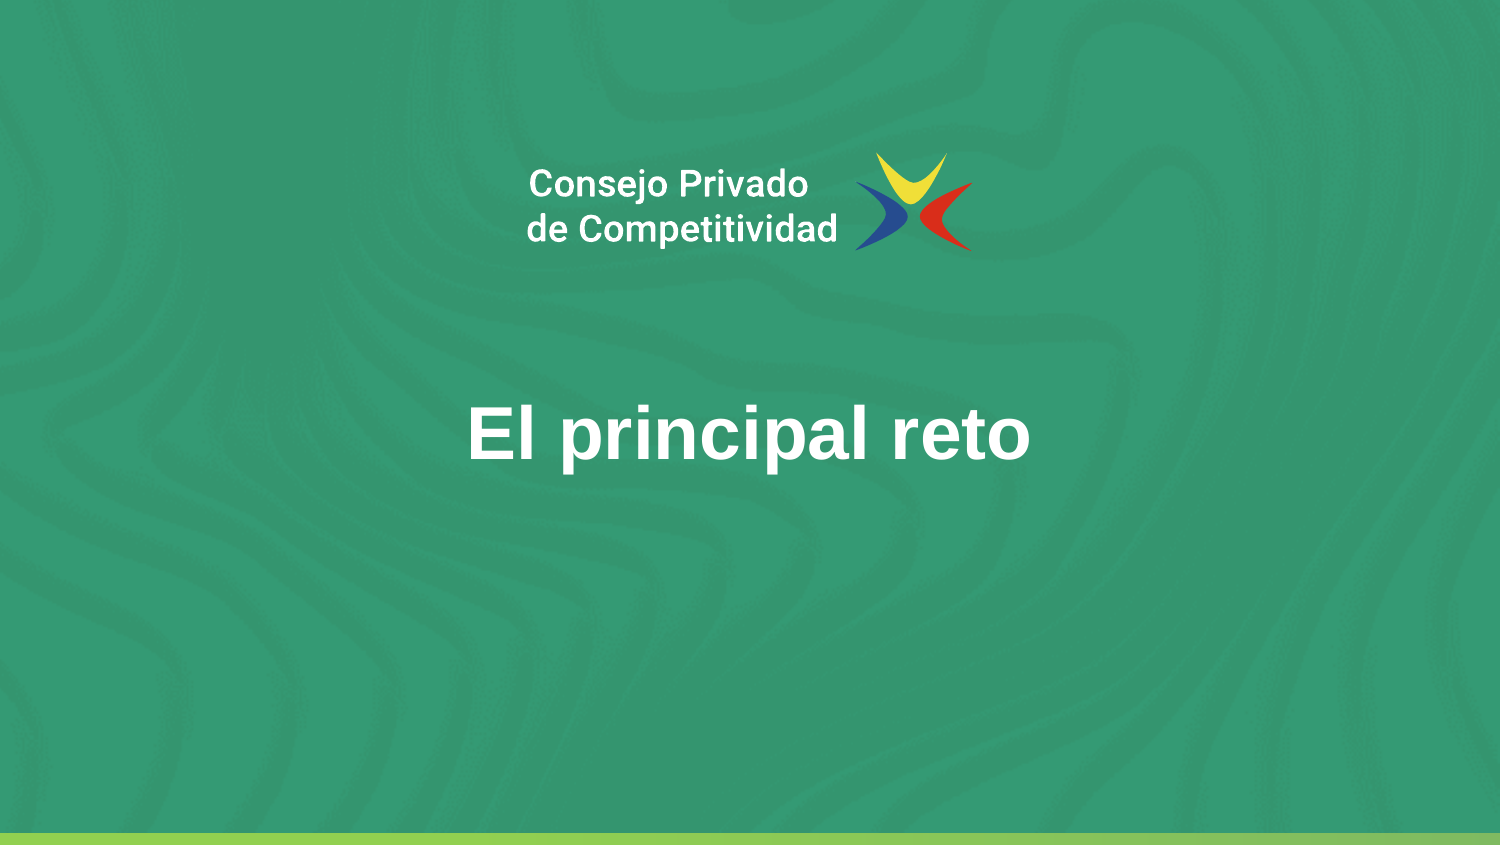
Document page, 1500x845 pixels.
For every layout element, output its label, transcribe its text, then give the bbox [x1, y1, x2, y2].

picture [0, 0, 1500, 833]
title El principal reto [187, 316, 1313, 482]
